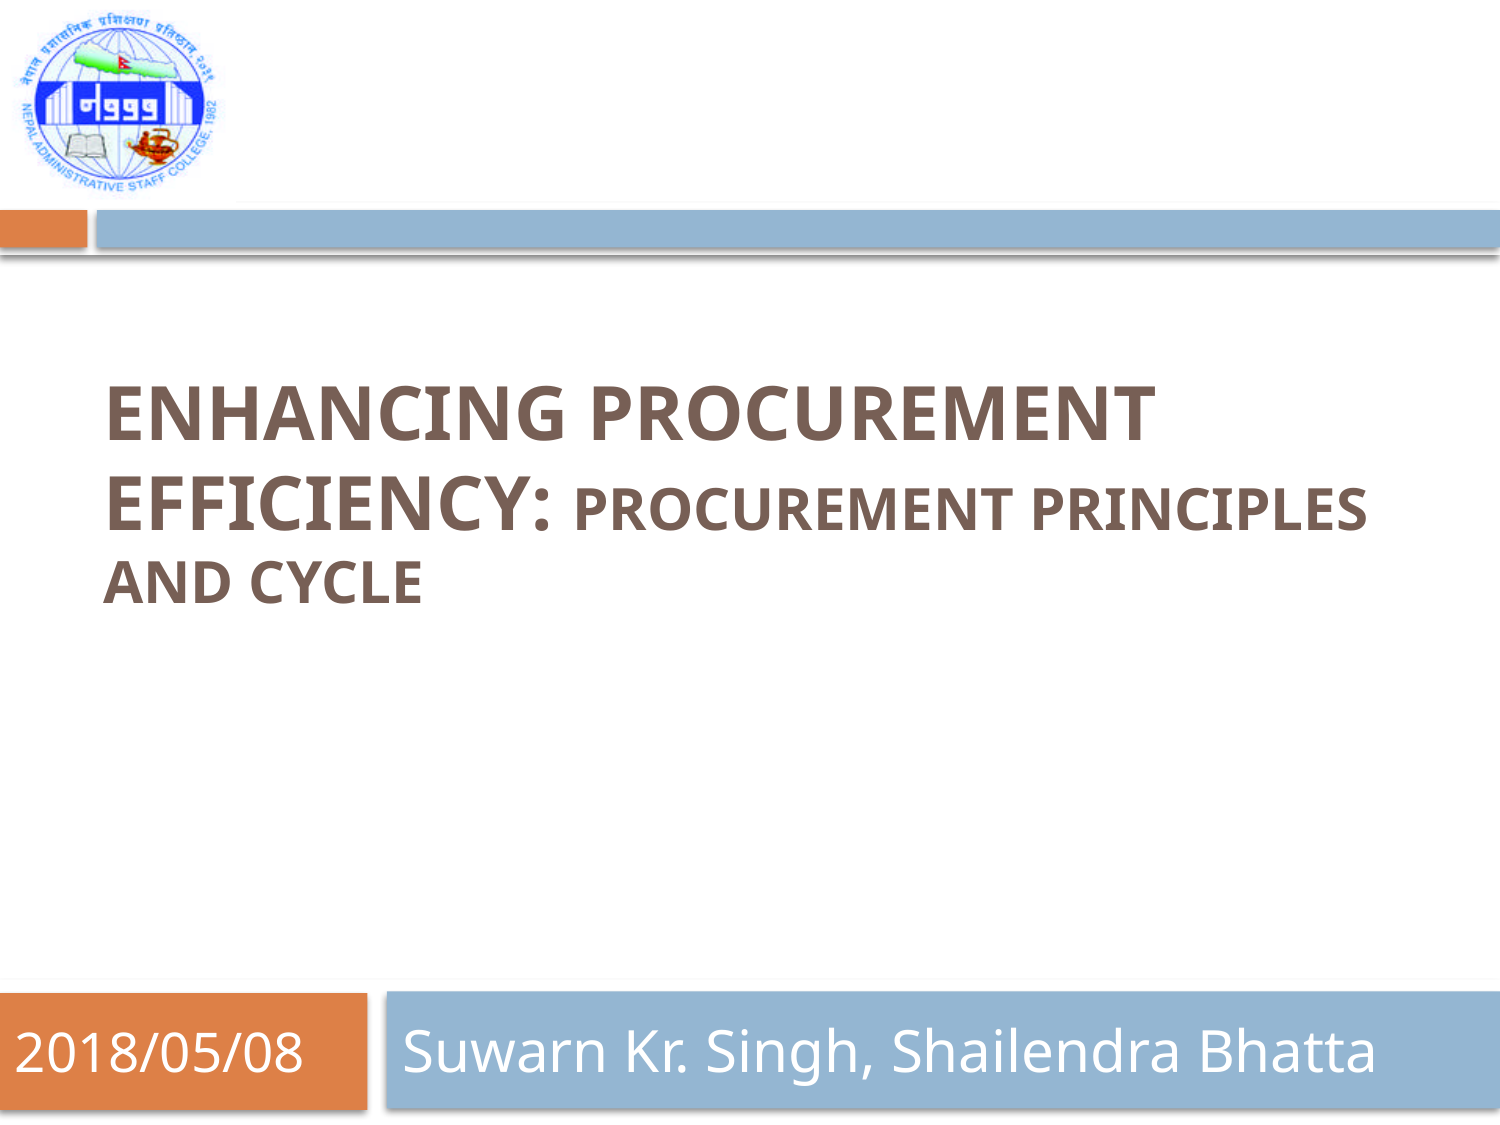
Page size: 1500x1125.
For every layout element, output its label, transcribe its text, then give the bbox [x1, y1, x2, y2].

title Enhancing procurement Efficiency: Procurement Principles and Cycle [88, 386, 1446, 713]
picture [0, 0, 236, 208]
subtitle Suwarn Kr. Singh, Shailendra Bhatta [387, 992, 1488, 1105]
text_box 2018/05/08 [0, 994, 365, 1108]
